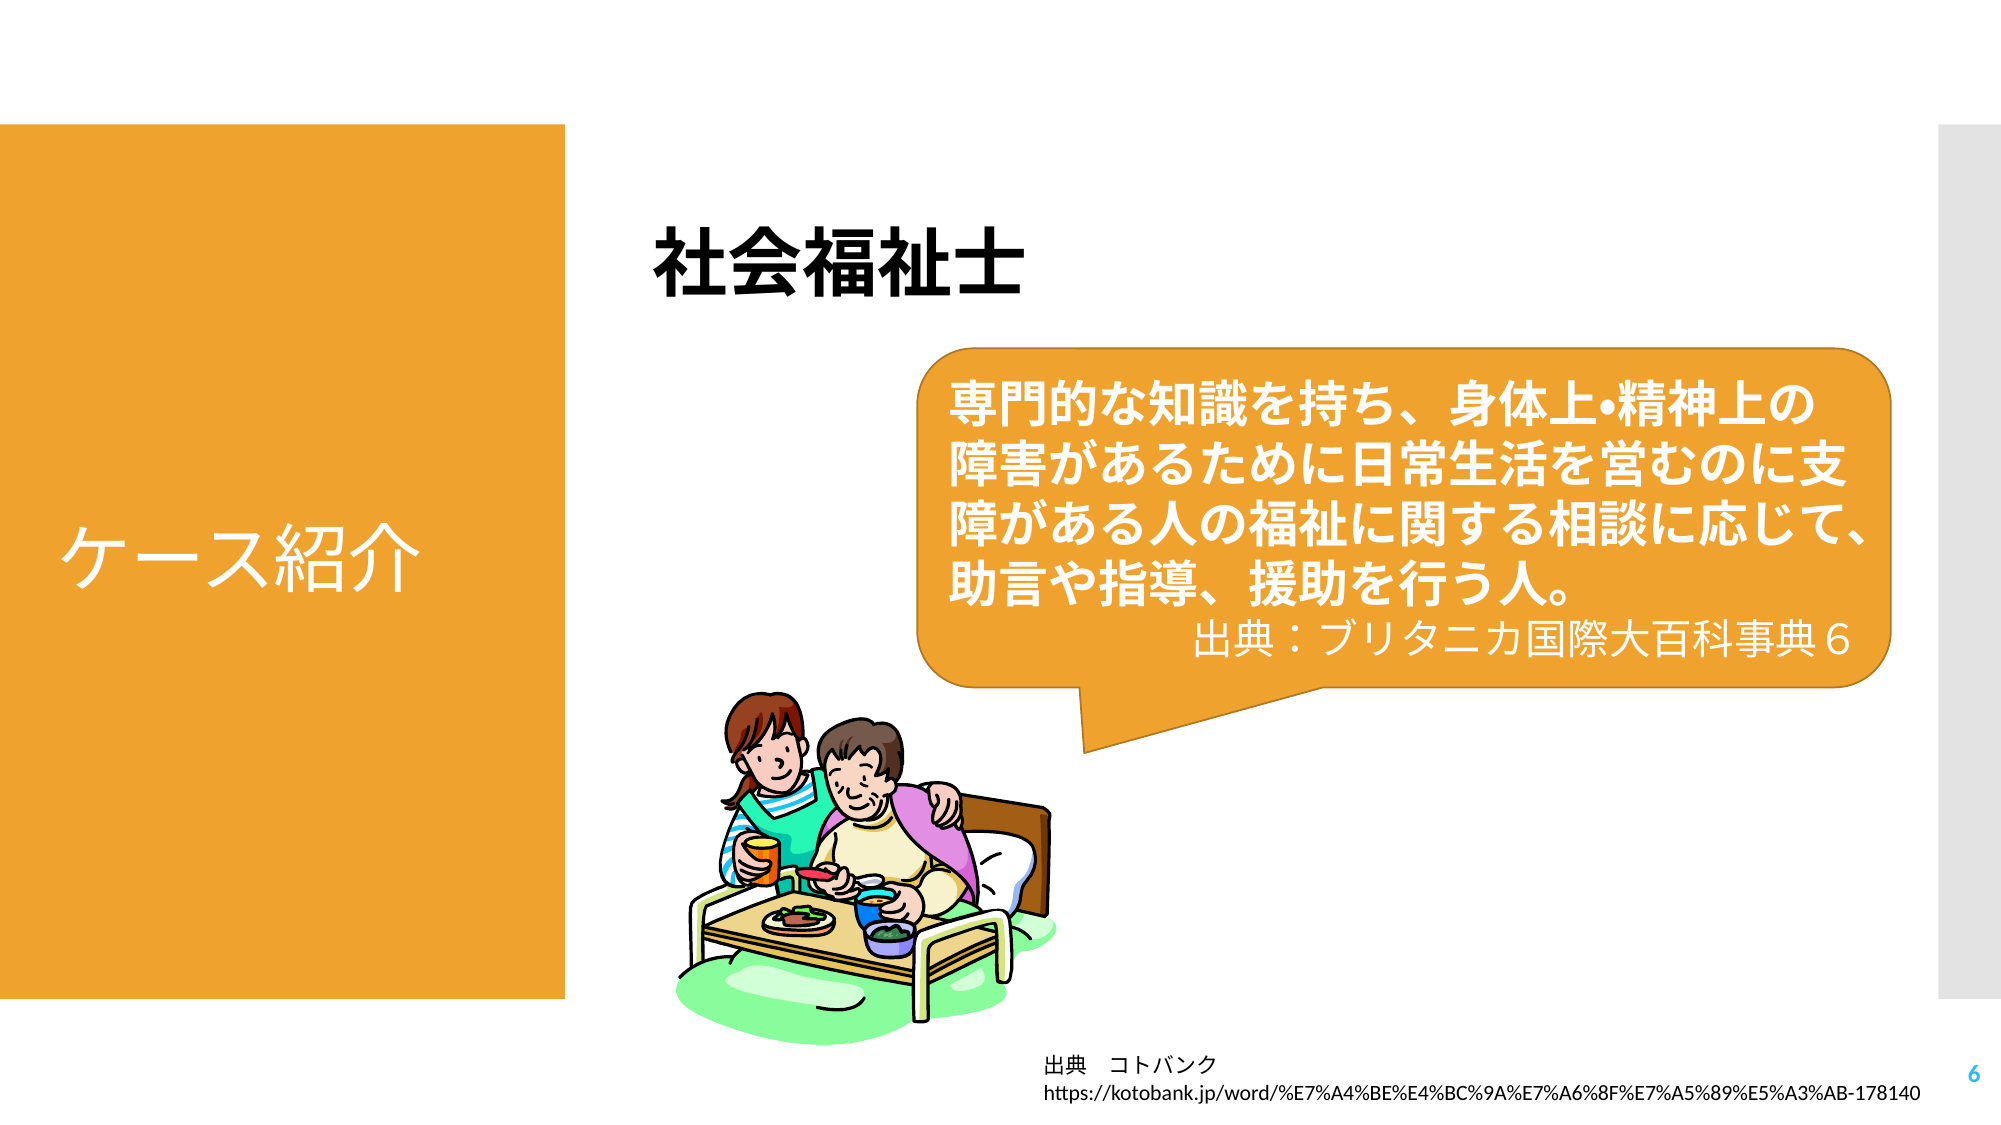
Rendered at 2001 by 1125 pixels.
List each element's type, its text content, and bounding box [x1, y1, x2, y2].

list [637, 687, 1075, 1078]
text_box 出典 コトバンク https://kotobank.jp/word/%E7%A4%BE%E4%BC%9A%E7%A6%8F%E7%A5%89%E5%A3%AB-178140 [1029, 1044, 1937, 1112]
slide_number 6 [1744, 1042, 1996, 1103]
text_box 専門的な知識を持ち、身体上・精神上の障害があるために日常生活を営むのに支障がある人の福祉に関する相談に応じて、助言や指導、援助を行う人。 出典：ブリタニカ国際大百科事典６ [916, 347, 1892, 754]
title ケース紹介 [41, 184, 525, 940]
text_box 社会福祉士 [638, 208, 1573, 313]
